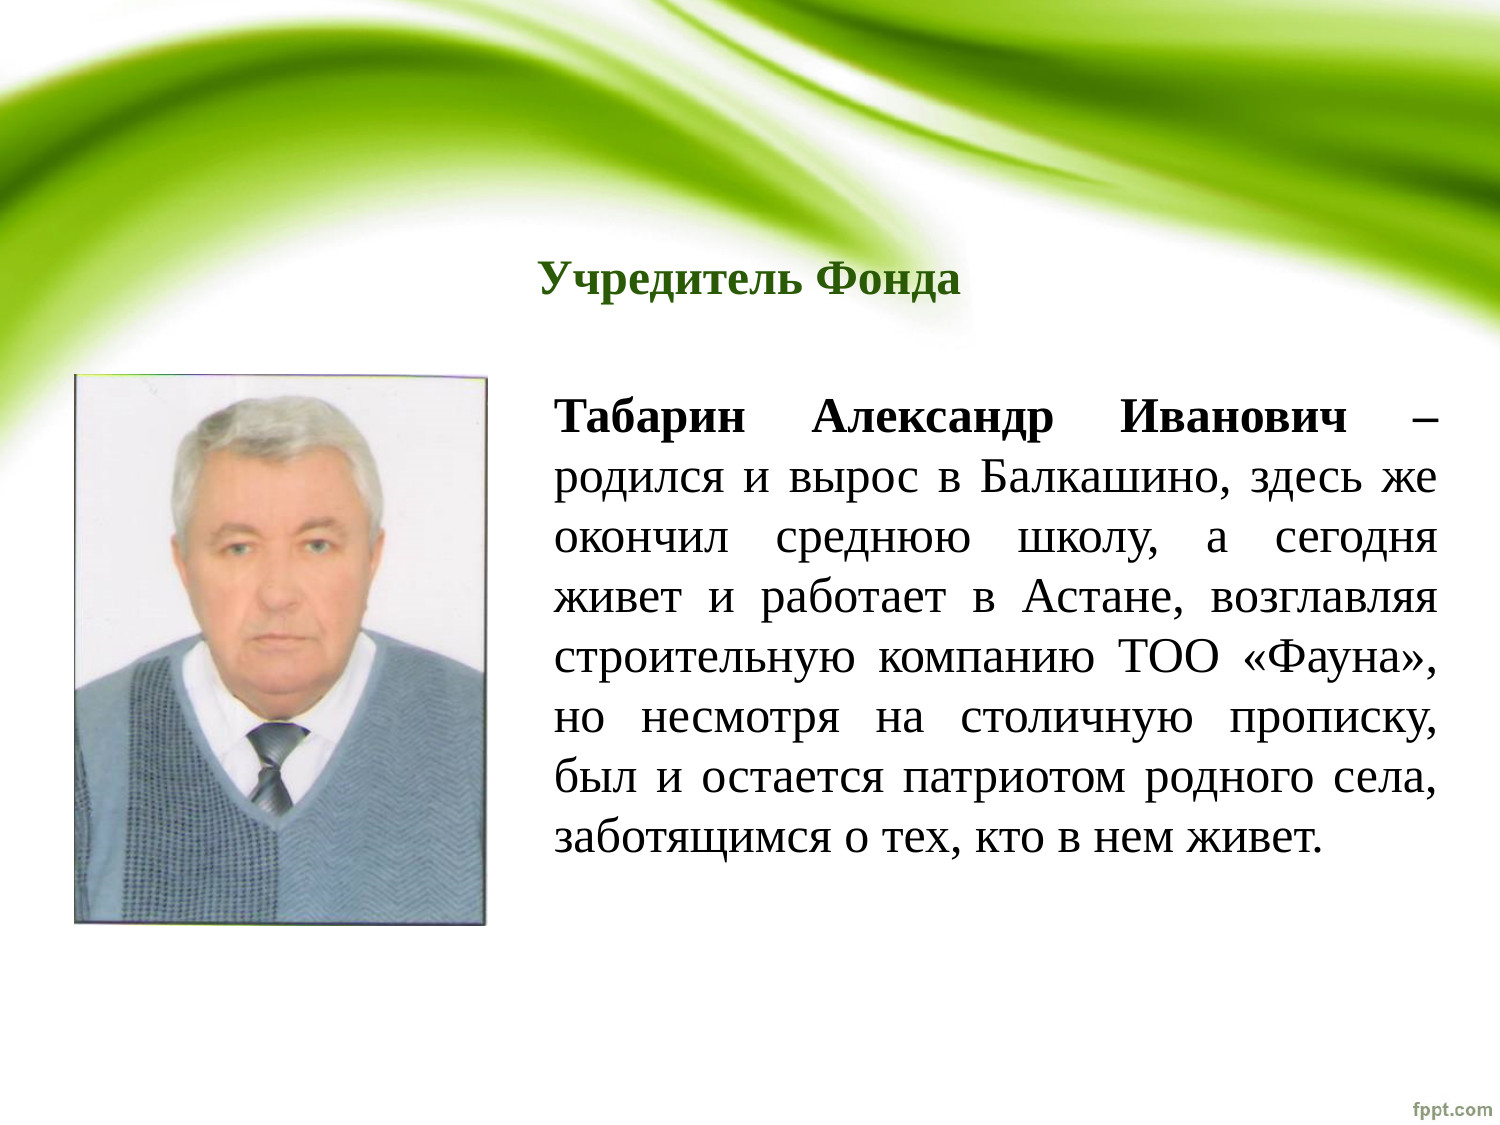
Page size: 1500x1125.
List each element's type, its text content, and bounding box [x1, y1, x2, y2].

text_box Табарин Александр Иванович – родился и вырос в Балкашино, здесь же окончил среднюю школу, а сегодня живет и работает в Астане, возглавляя строительную компанию ТОО «Фауна», но несмотря на столичную прописку, был и остается патриотом родного села, заботящимся о тех, кто в нем живет. [538, 374, 1453, 870]
picture [0, 0, 1500, 1125]
title Учредитель Фонда [73, 236, 1424, 312]
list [74, 374, 488, 927]
